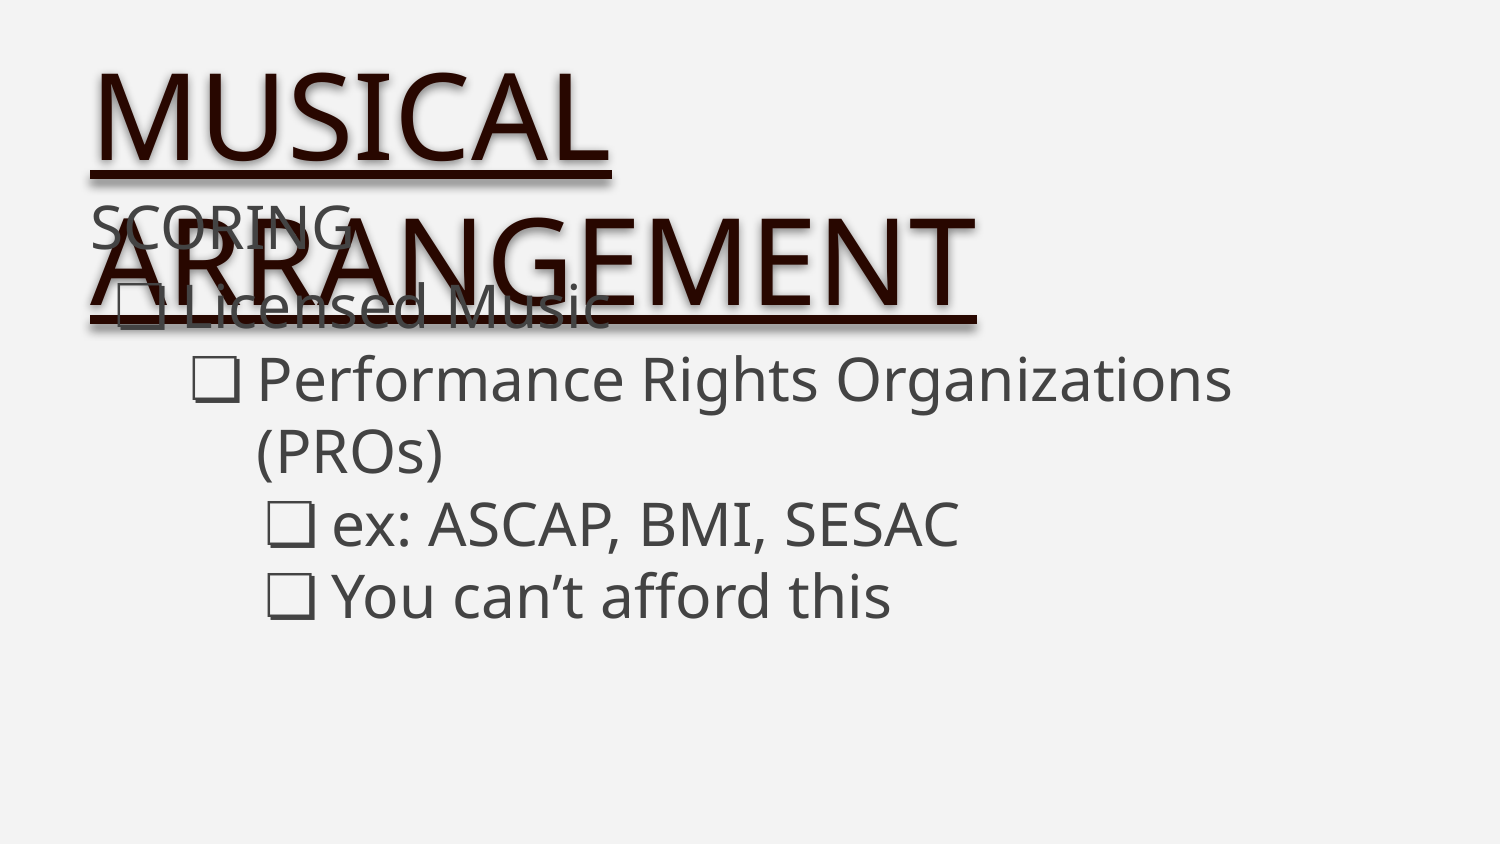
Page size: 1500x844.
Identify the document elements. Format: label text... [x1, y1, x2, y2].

text_box Licensed Music Performance Rights Organizations (PROs) ex: ASCAP, BMI, SESAC You can’t afford this [91, 253, 1425, 844]
text_box MUSICAL ARRANGEMENT [75, 24, 1425, 174]
text_box SCORING [75, 174, 1425, 247]
